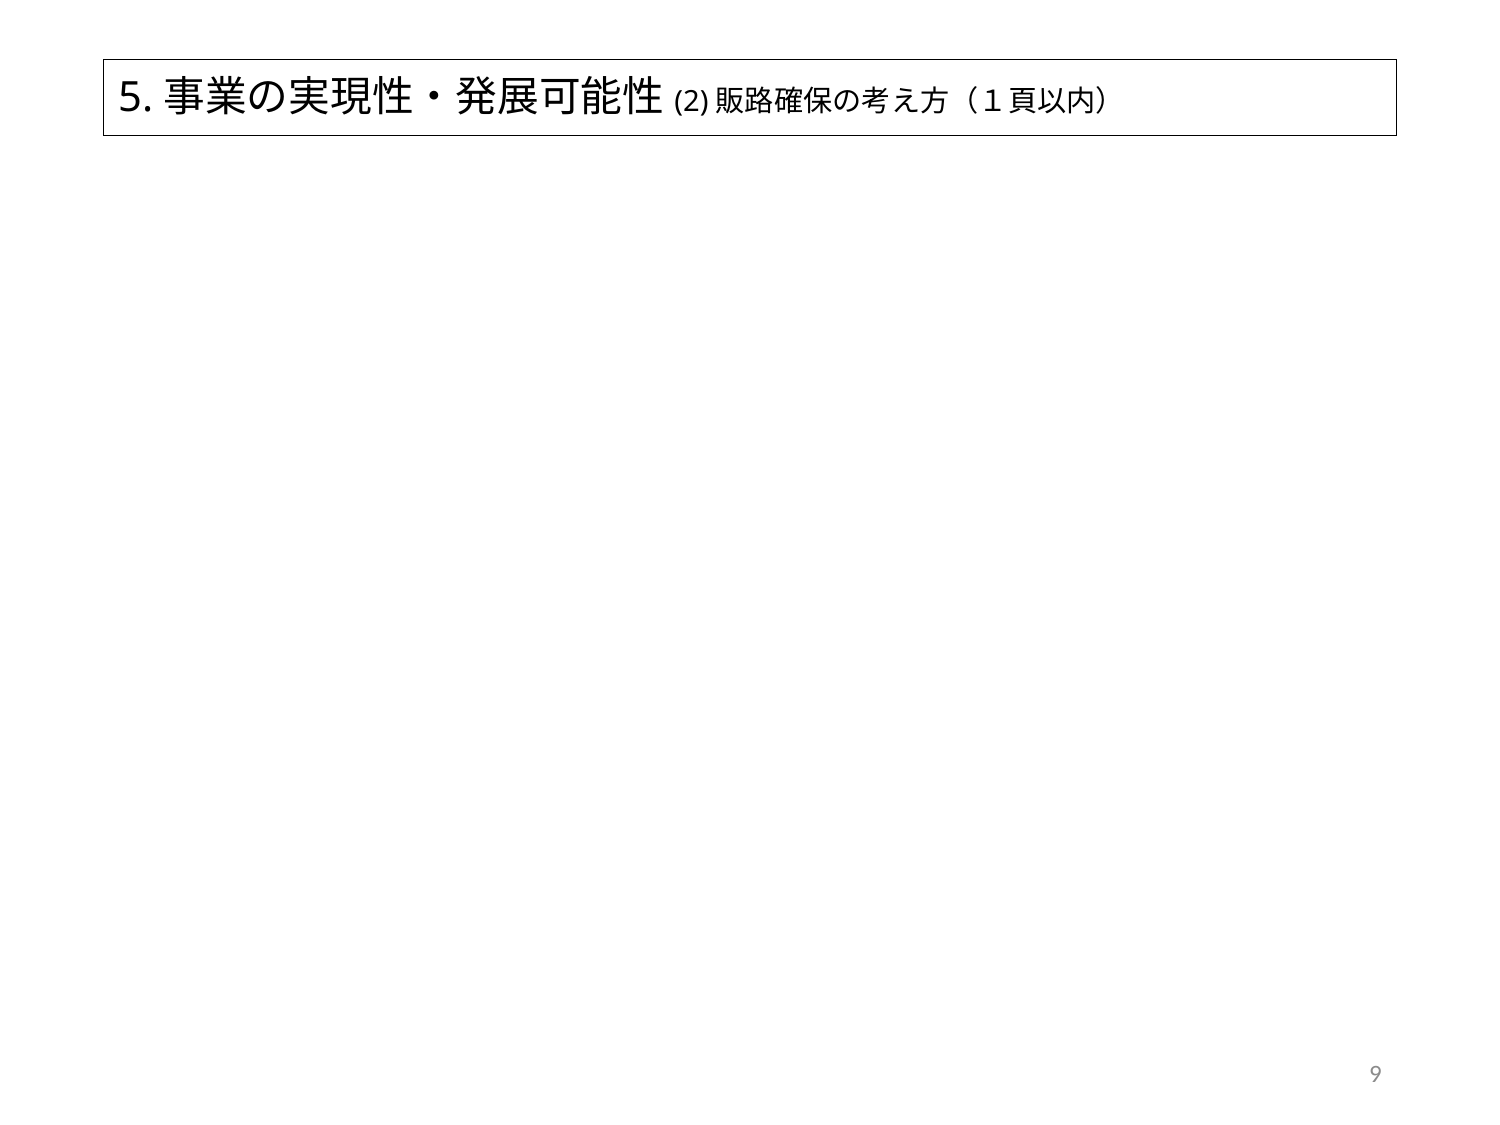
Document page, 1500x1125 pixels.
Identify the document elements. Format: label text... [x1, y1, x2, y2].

slide_number 8 [1059, 1042, 1397, 1103]
title 5.事業の実現性・発展可能性(2)販路確保の考え方（１頁以内） [103, 59, 1397, 136]
